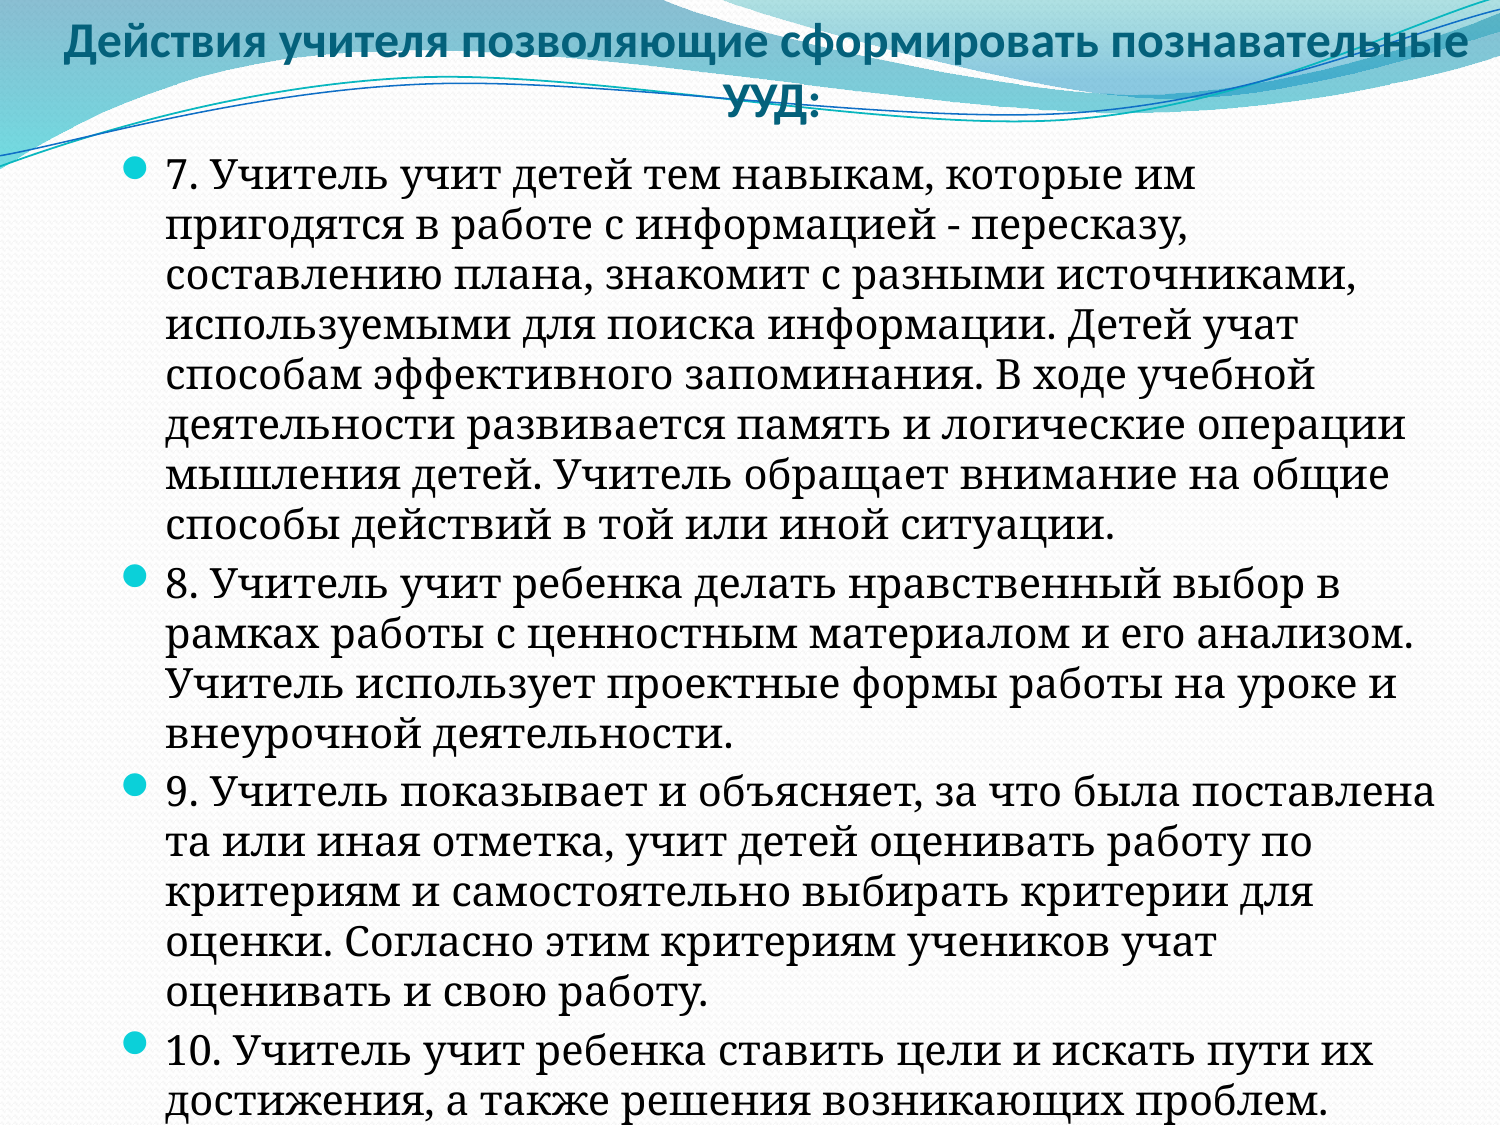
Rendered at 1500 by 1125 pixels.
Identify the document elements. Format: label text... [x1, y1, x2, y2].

text_box Действия учителя позволяющие сформировать познавательные УУД: [44, 0, 1500, 188]
list 7. Учитель учит детей тем навыкам, которые им пригодятся в работе с информацией - пересказу, составлению плана, знакомит с разными источниками, используемыми для поиска информации. Детей учат способам эффективного запоминания. В ходе учебной деятельности развивается память и логические операции мышления детей. Учитель обращает внимание на общие способы действий в той или иной ситуации. 8. Учитель учит ребенка делать нравственный выбор в рамках работы с ценностным материалом и его анализом. Учитель использует проектные формы работы на уроке и внеурочной деятельности. 9. Учитель показывает и объясняет, за что была поставлена та или иная отметка, учит детей оценивать работу по критериям и самостоятельно выбирать критерии для оценки. Согласно этим критериям учеников учат оценивать и свою работу. 10. Учитель учит ребенка ставить цели и искать пути их достижения, а также решения возникающих проблем. Перед началом решения составляется совместный план действий. [105, 188, 1456, 861]
